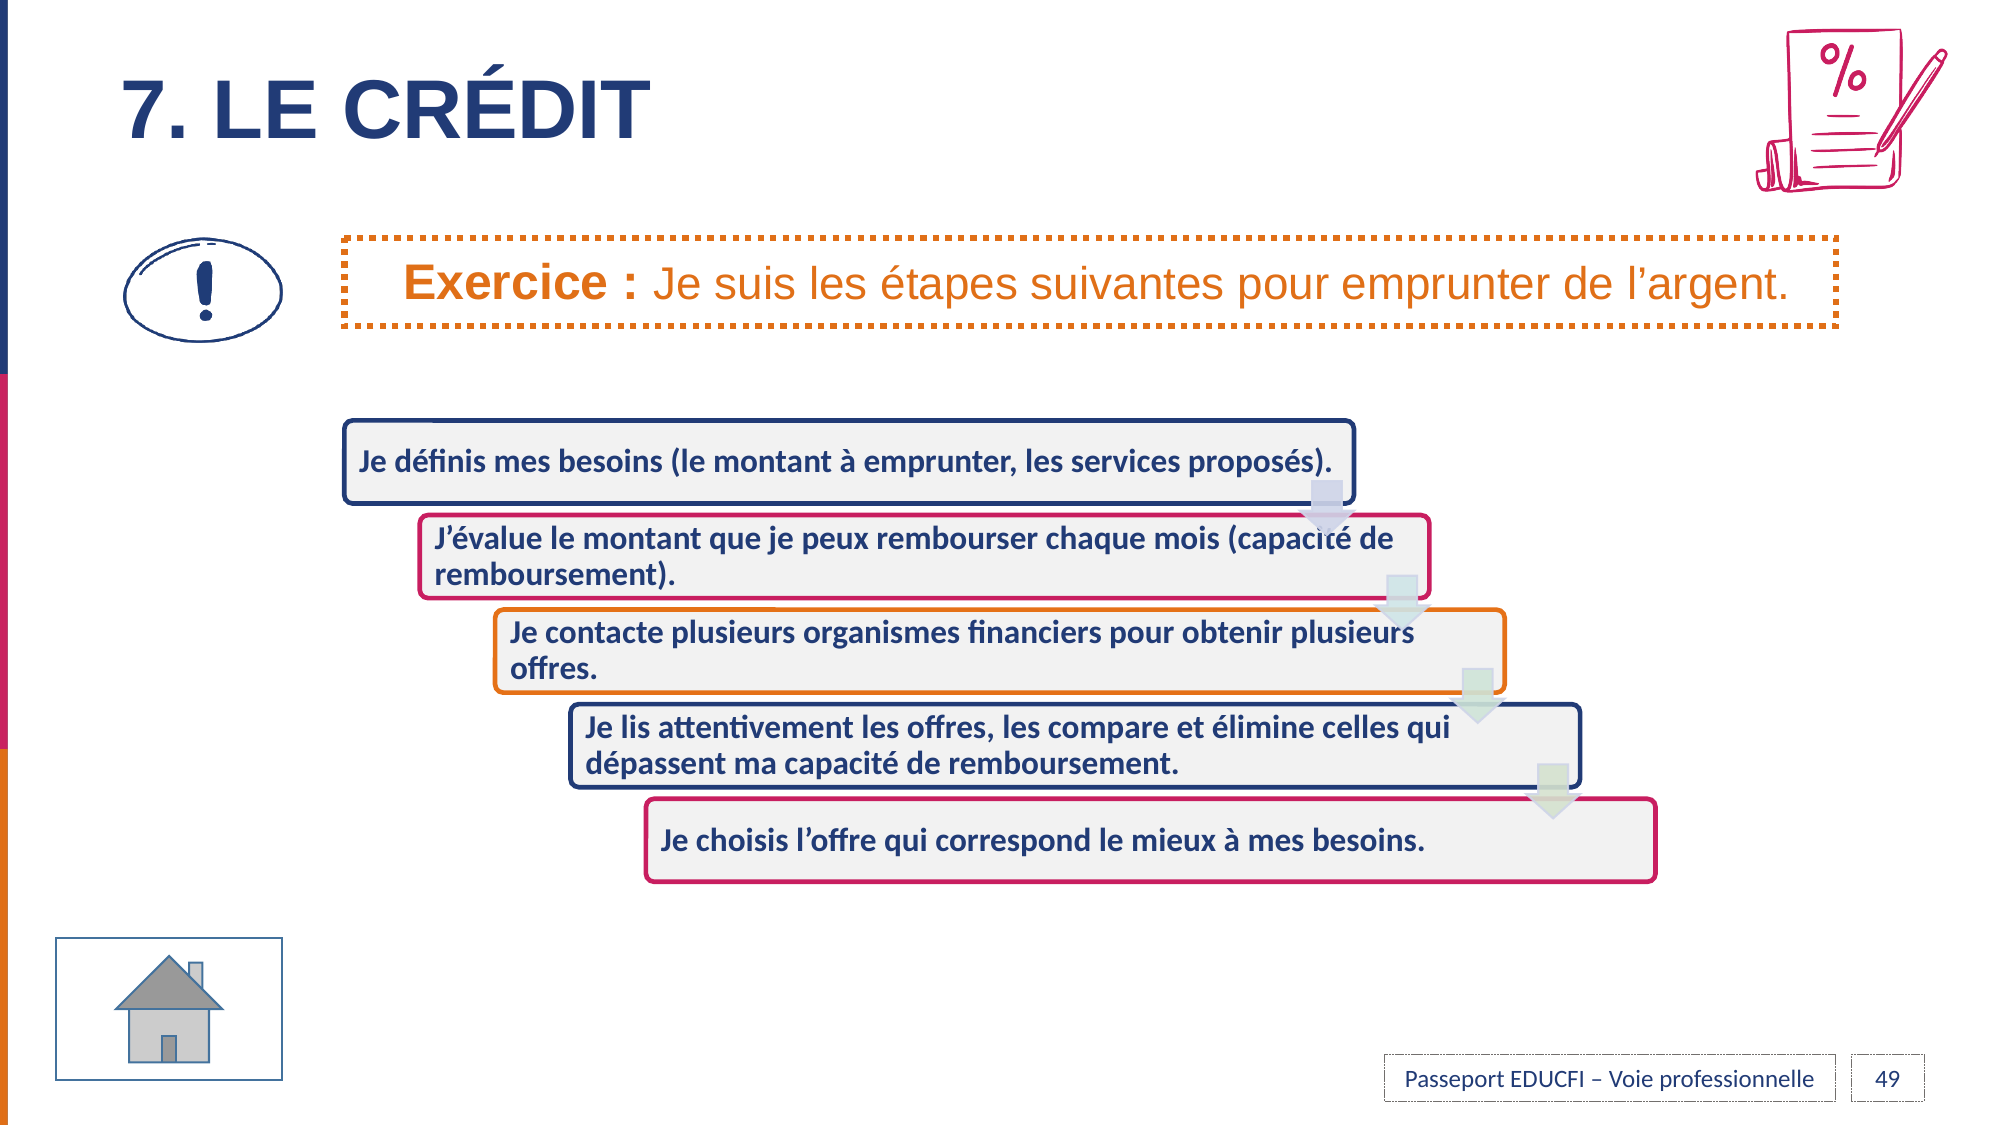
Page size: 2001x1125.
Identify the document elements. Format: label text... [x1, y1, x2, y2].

picture [122, 237, 283, 343]
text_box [344, 420, 1656, 882]
picture [0, 0, 8, 1125]
picture [1751, 10, 1952, 211]
slide_number 49 [1851, 1054, 1925, 1102]
text_box 7. LE CRÉDIT [105, 59, 1751, 165]
text_box [55, 937, 283, 1081]
footer Passeport EDUCFI – Voie professionnelle [1384, 1054, 1836, 1102]
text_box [344, 237, 1836, 327]
